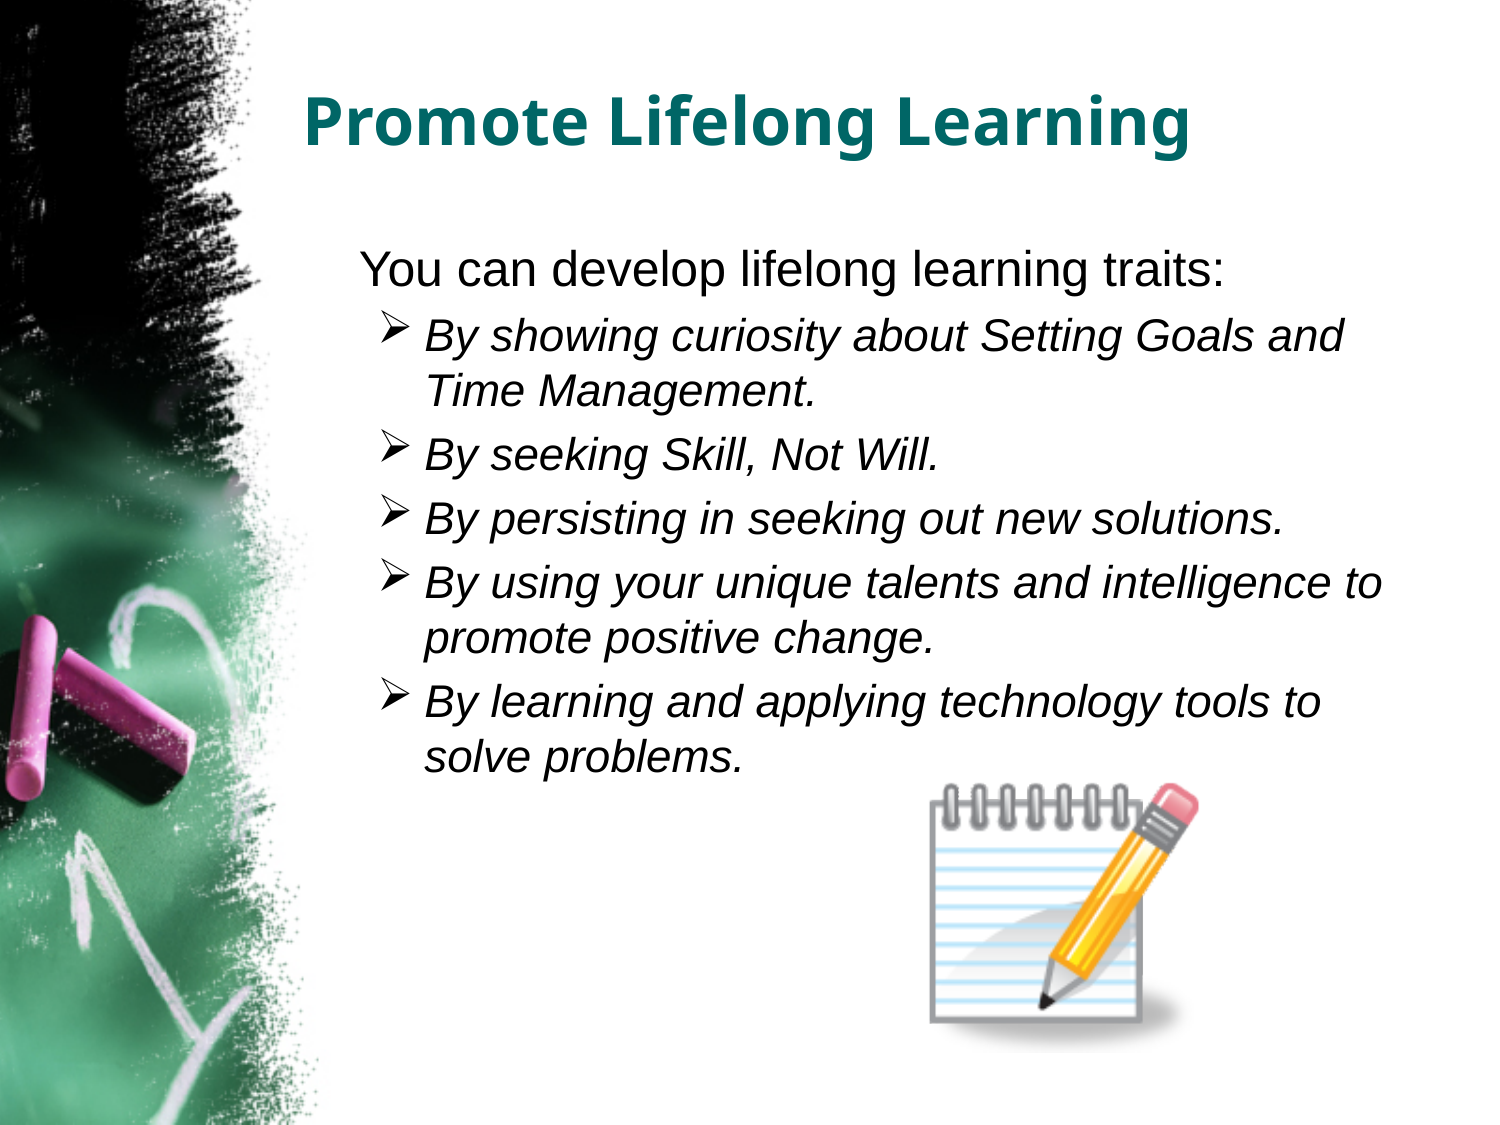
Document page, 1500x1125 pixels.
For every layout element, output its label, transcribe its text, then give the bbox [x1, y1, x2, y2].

list You can develop lifelong learning traits: By showing curiosity about Setting Goals and Time Management. By seeking Skill, Not Will. By persisting in seeking out new solutions. By using your unique talents and intelligence to promote positive change. By learning and applying technology tools to solve problems. [287, 228, 1438, 980]
title Promote Lifelong Learning [287, 49, 1438, 188]
picture [0, 0, 1500, 1125]
